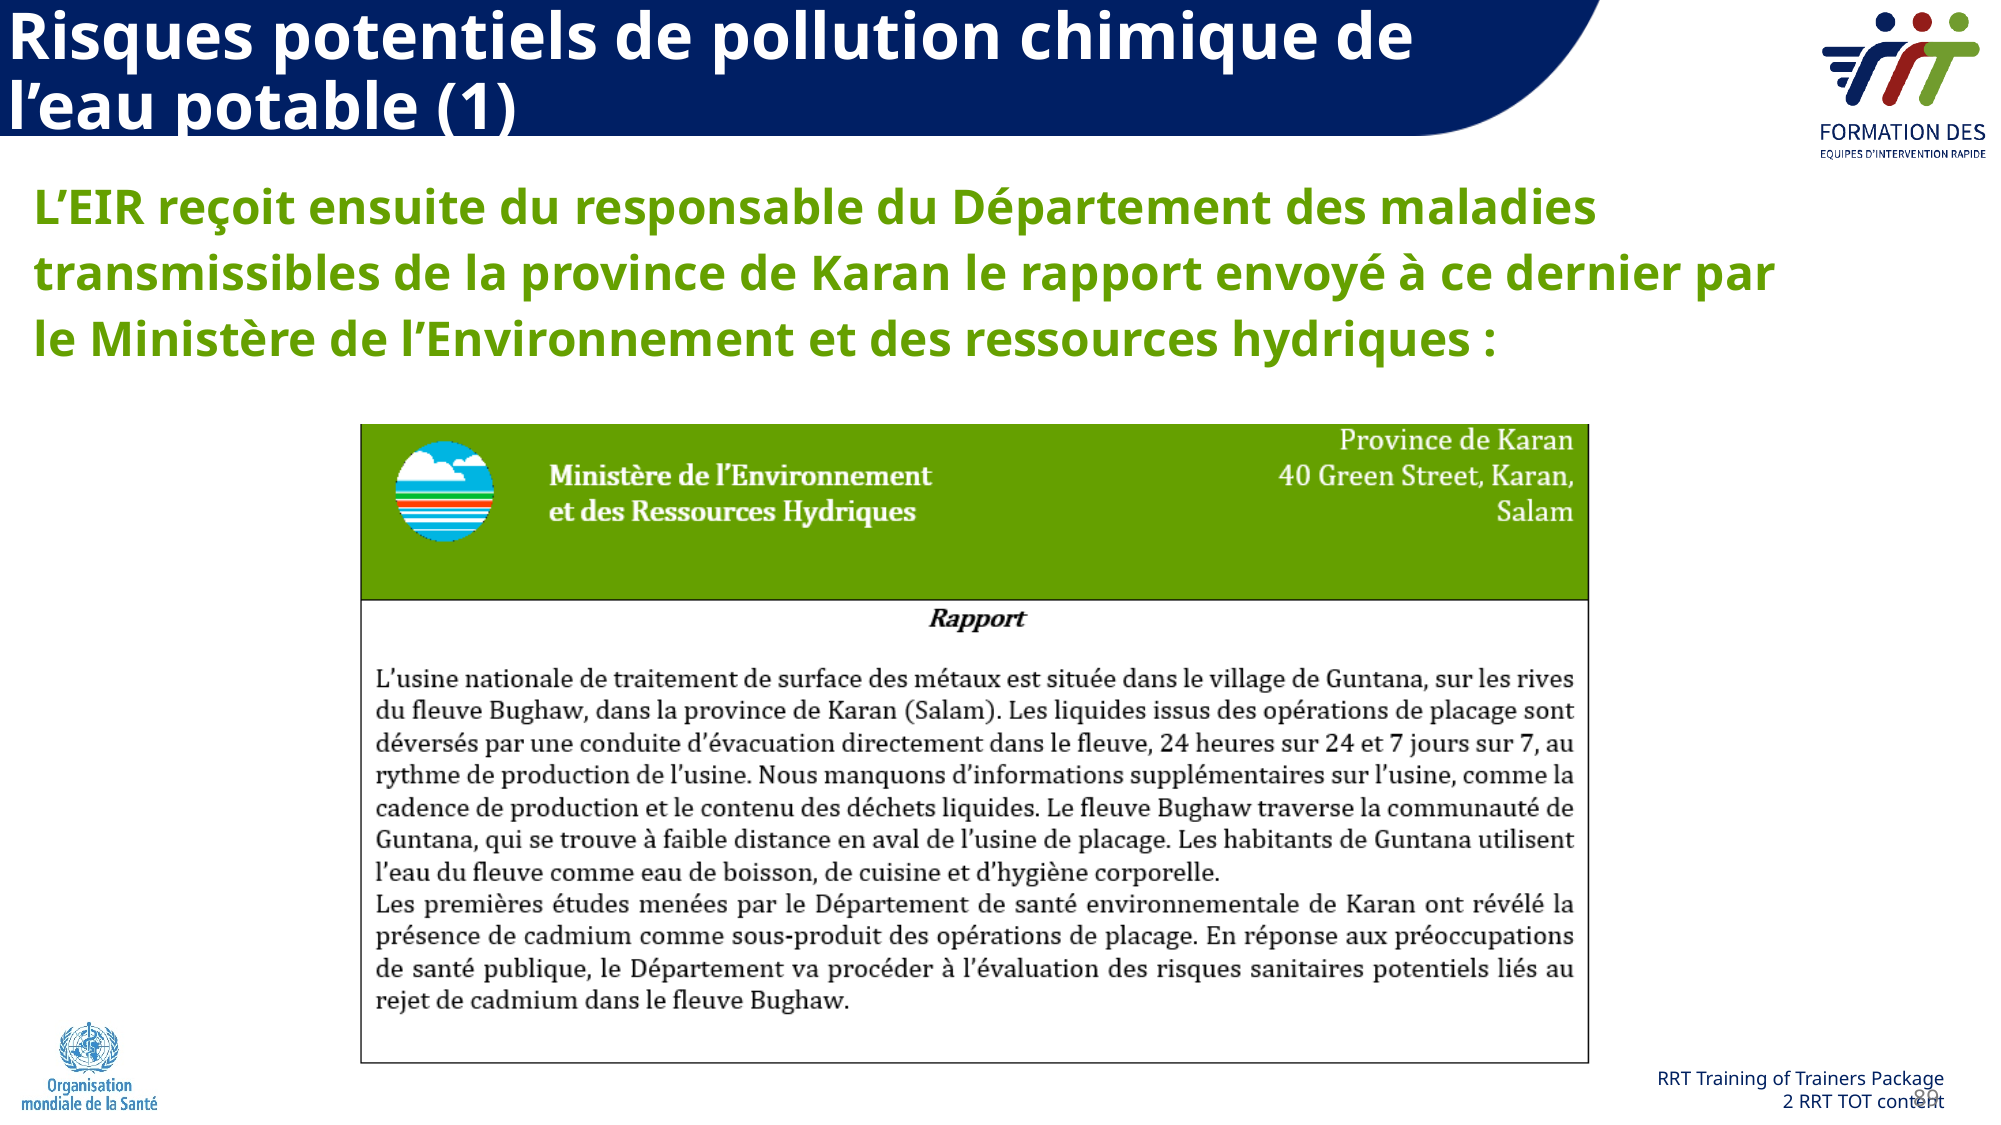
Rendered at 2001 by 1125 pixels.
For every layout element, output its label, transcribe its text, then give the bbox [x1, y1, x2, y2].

picture [0, 0, 1623, 136]
text_box Risques potentiels de pollution chimique de l’eau potable (1) [0, 20, 1503, 127]
picture [350, 423, 1605, 1075]
picture [20, 1020, 158, 1111]
picture [1820, 11, 1986, 160]
text_box L’EIR reçoit ensuite du responsable du Département des maladies transmissibles de la province de Karan le rapport envoyé à ce dernier par le Ministère de l’Environnement et des ressources hydriques : [26, 160, 1803, 374]
